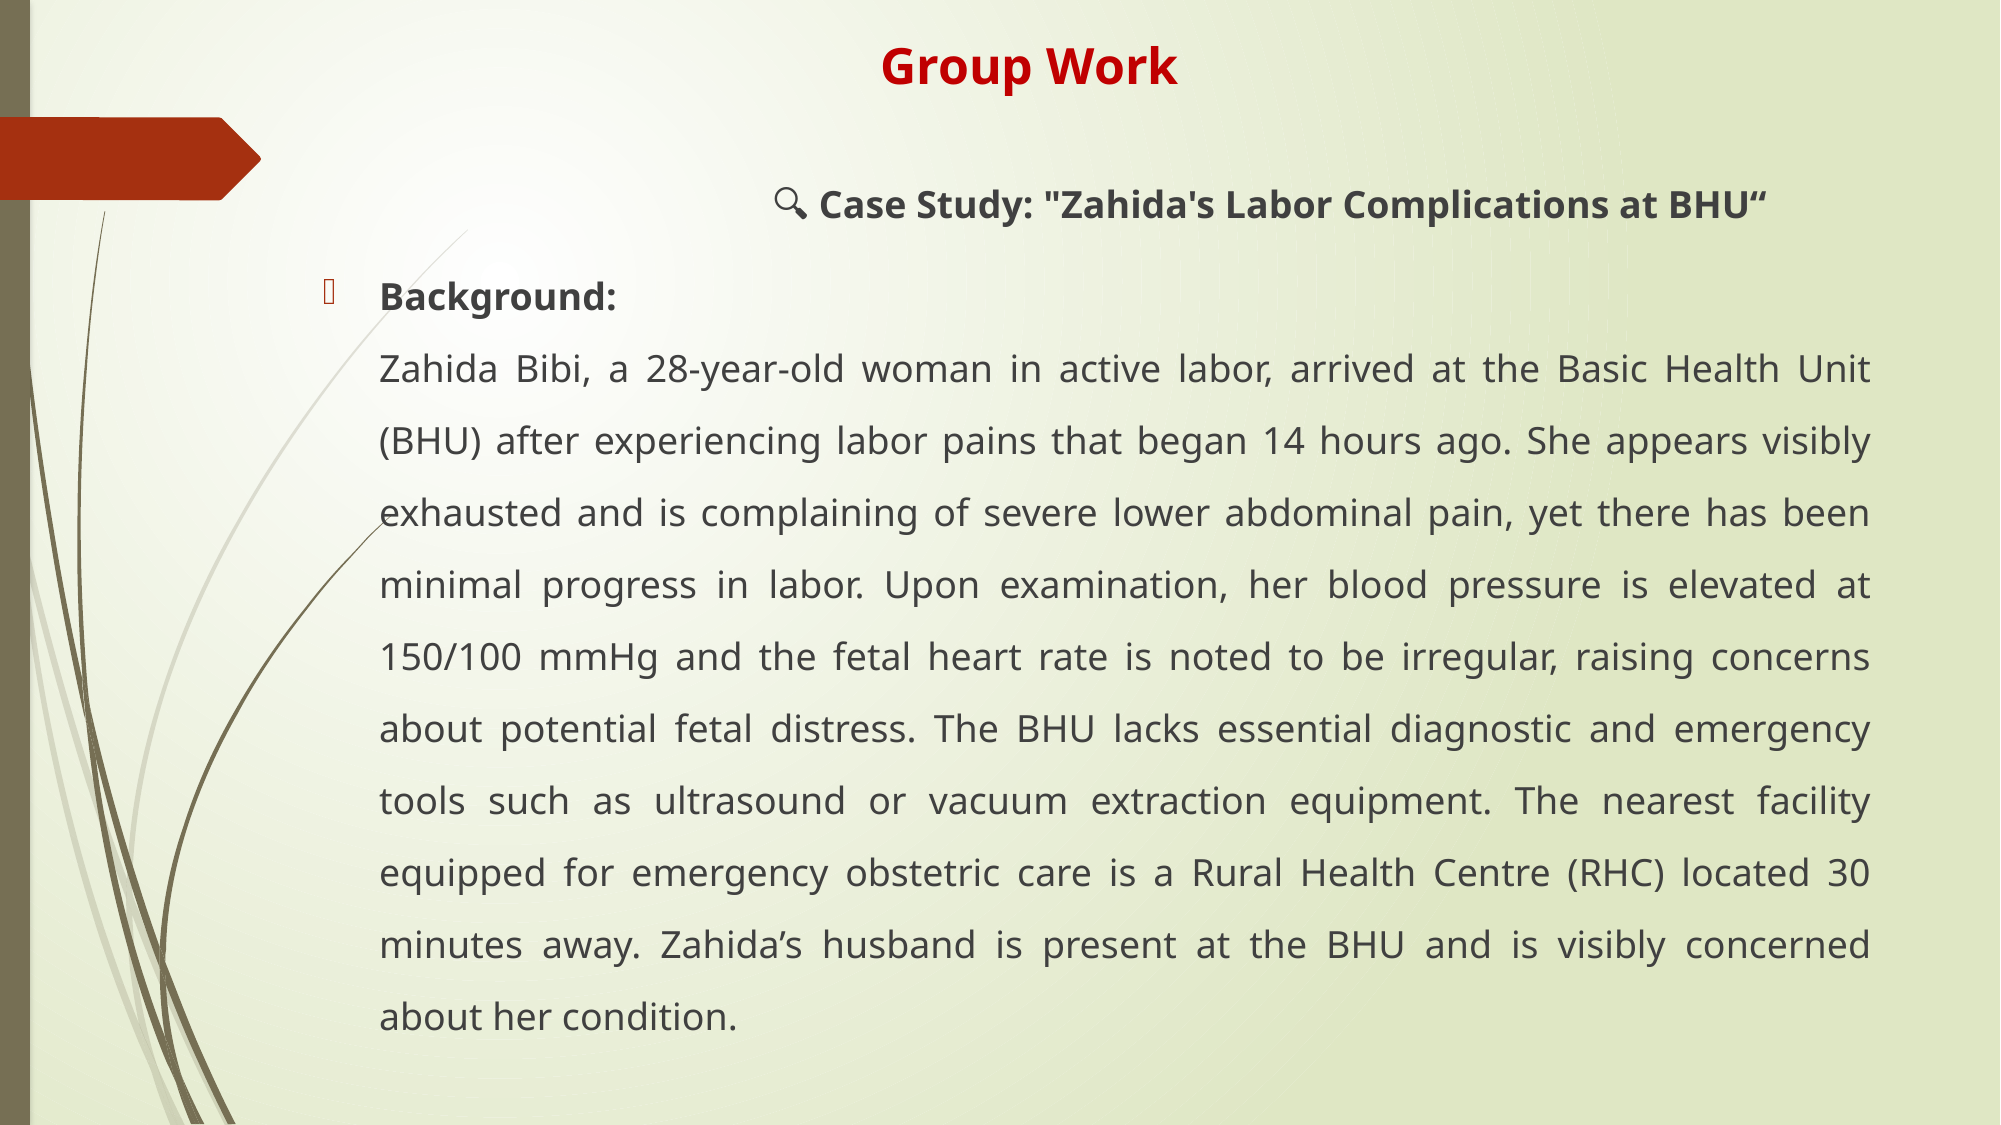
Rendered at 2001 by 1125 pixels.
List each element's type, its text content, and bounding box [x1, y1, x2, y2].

title Group Work [865, 27, 1317, 127]
list 🔍 Case Study: "Zahida's Labor Complications at BHU“ Background: Zahida Bibi, a 28-year-old woman in active labor, arrived at the Basic Health Unit (BHU) after experiencing labor pains that began 14 hours ago. She appears visibly exhausted and is complaining of severe lower abdominal pain, yet there has been minimal progress in labor. Upon examination, her blood pressure is elevated at 150/100 mmHg and the fetal heart rate is noted to be irregular, raising concerns about potential fetal distress. The BHU lacks essential diagnostic and emergency tools such as ultrasound or vacuum extraction equipment. The nearest facility equipped for emergency obstetric care is a Rural Health Centre (RHC) located 30 minutes away. Zahida’s husband is present at the BHU and is visibly concerned about her condition. [307, 146, 1888, 1098]
